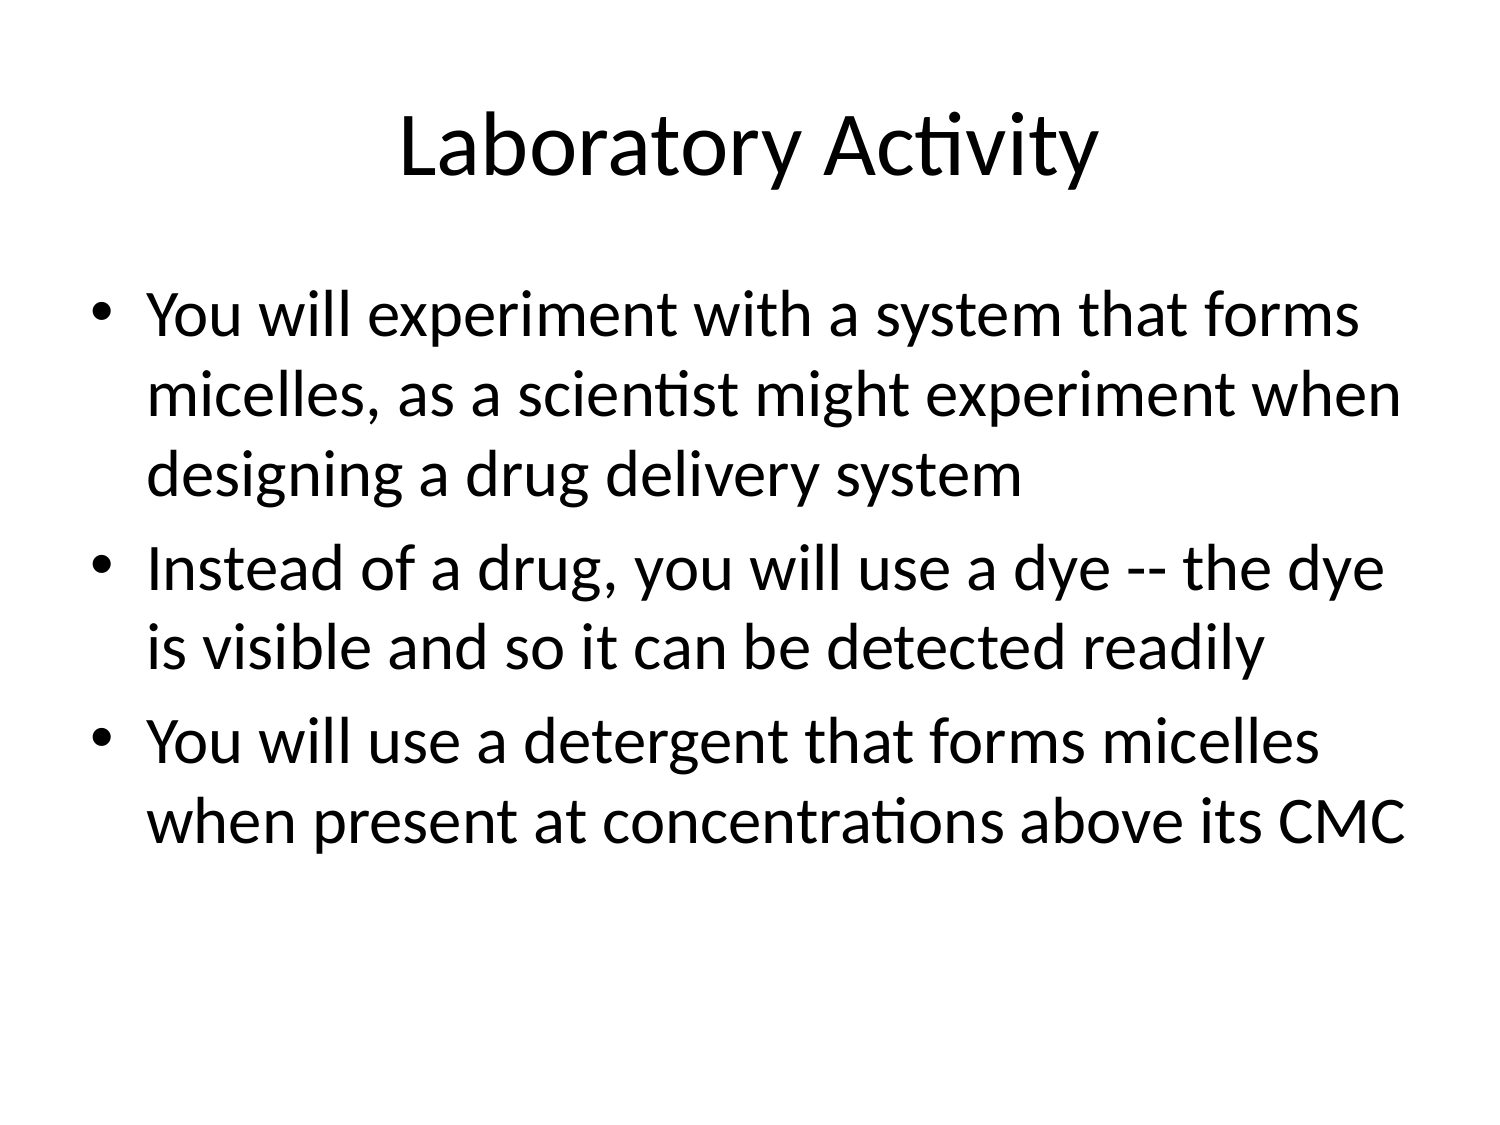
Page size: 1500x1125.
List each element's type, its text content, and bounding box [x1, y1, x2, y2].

list You will experiment with a system that forms micelles, as a scientist might experiment when designing a drug delivery system Instead of a drug, you will use a dye -- the dye is visible and so it can be detected readily You will use a detergent that forms micelles when present at concentrations above its CMC [75, 262, 1425, 1005]
title Laboratory Activity [75, 45, 1425, 233]
